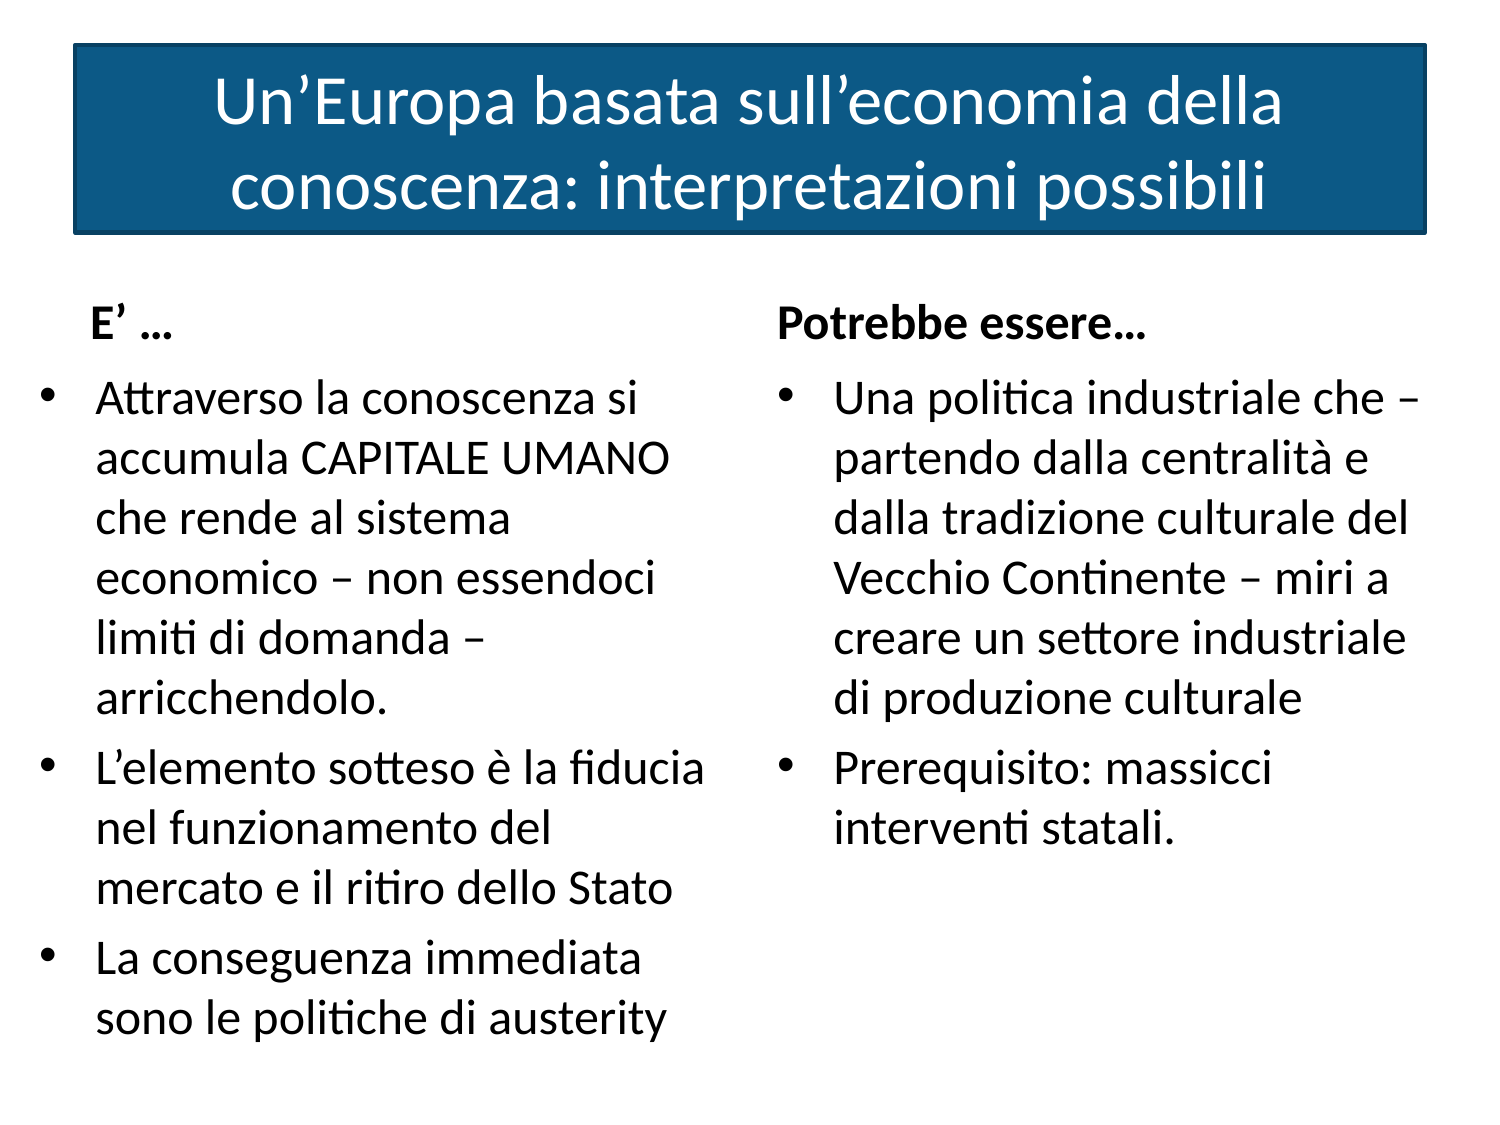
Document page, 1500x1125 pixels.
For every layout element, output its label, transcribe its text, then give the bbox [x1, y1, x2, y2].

title Un’Europa basata sull’economia della conoscenza: interpretazioni possibili [73, 43, 1427, 235]
list E’ … [75, 251, 738, 356]
list Attraverso la conoscenza si accumula CAPITALE UMANO che rende al sistema economico – non essendoci limiti di domanda – arricchendolo. L’elemento sotteso è la fiducia nel funzionamento del mercato e il ritiro dello Stato La conseguenza immediata sono le politiche di austerity [24, 356, 738, 1125]
list Una politica industriale che – partendo dalla centralità e dalla tradizione culturale del Vecchio Continente – miri a creare un settore industriale di produzione culturale Prerequisito: massicci interventi statali. [761, 356, 1470, 1108]
list Potrebbe essere… [761, 251, 1425, 356]
